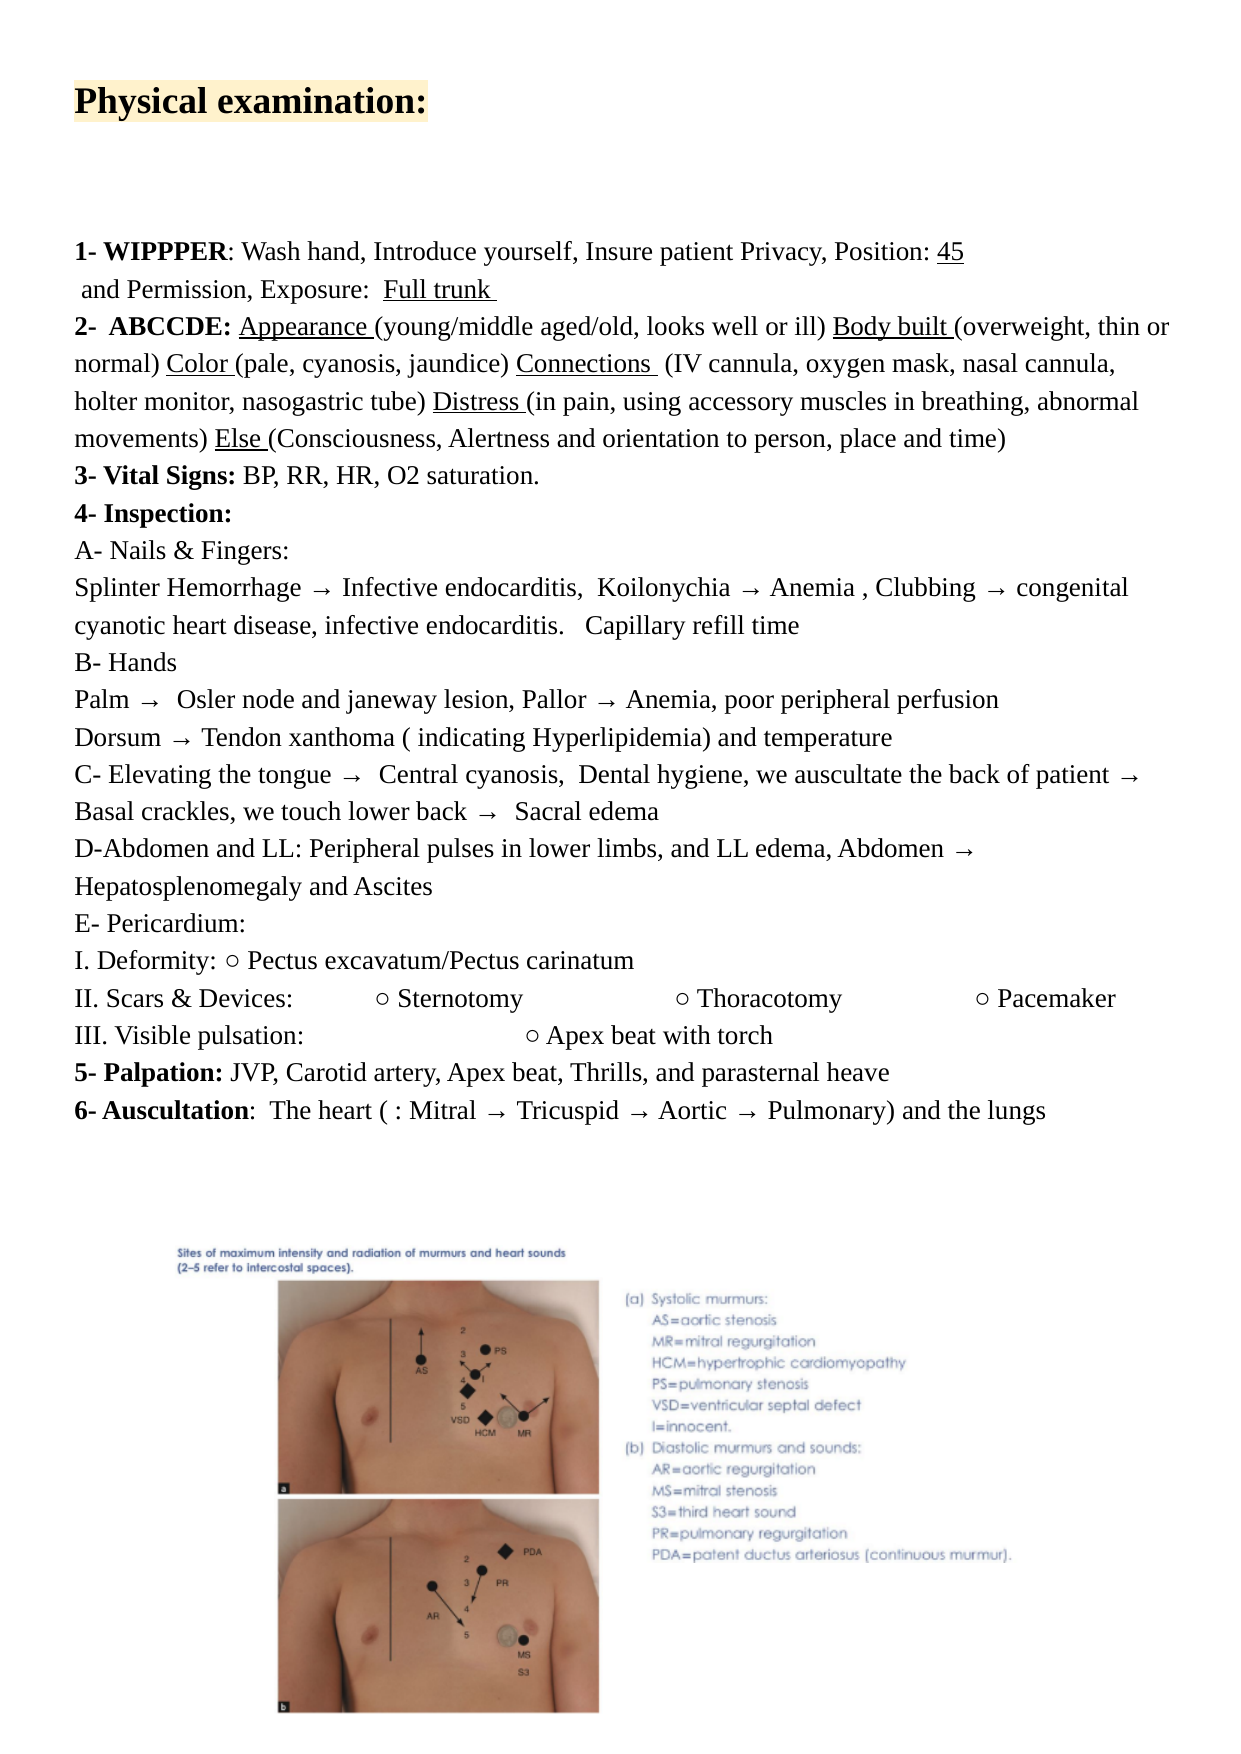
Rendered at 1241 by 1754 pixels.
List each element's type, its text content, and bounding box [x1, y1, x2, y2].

text_box Physical examination: [54, 49, 458, 129]
text_box 1- WIPPPER: Wash hand, Introduce yourself, Insure patient Privacy, Position: 45 and Permission, Exposure: Full trunk 2- ABCCDE: Appearance (young/middle aged/old, looks well or ill) Body built (overweight, thin or normal) Color (pale, cyanosis, jaundice) Connections (IV cannula, oxygen mask, nasal cannula, holter monitor, nasogastric tube) Distress (in pain, using accessory muscles in breathing, abnormal movements) Else (Consciousness, Alertness and orientation to person, place and time) 3- Vital Signs: BP, RR, HR, O2 saturation. 4- Inspection: A- Nails & Fingers: Splinter Hemorrhage → Infective endocarditis, Koilonychia → Anemia , Clubbing → congenital cyanotic heart disease, infective endocarditis. Capillary refill time B- Hands Palm → Osler node and janeway lesion, Pallor → Anemia, poor peripheral perfusion Dorsum → Tendon xanthoma ( indicating Hyperlipidemia) and temperature C- Elevating the tongue → Central cyanosis, Dental hygiene, we auscultate the back of patient → Basal crackles, we touch lower back → Sacral edema D-Abdomen and LL: Peripheral pulses in lower limbs, and LL edema, Abdomen → Hepatosplenomegaly and Ascites E- Pericardium: I. Deformity: ○ Pectus excavatum/Pectus carinatum II. Scars & Devices: ○ Sternotomy ○ Thoracotomy ○ Pacemaker III. Visible pulsation: ○ Apex beat with torch 5- Palpation: JVP, Carotid artery, Apex beat, Thrills, and parasternal heave 6- Auscultation: The heart ( : Mitral → Tricuspid → Aortic → Pulmonary) and the lungs [54, 209, 1202, 1145]
picture [619, 1283, 1161, 1563]
picture [173, 1244, 605, 1717]
